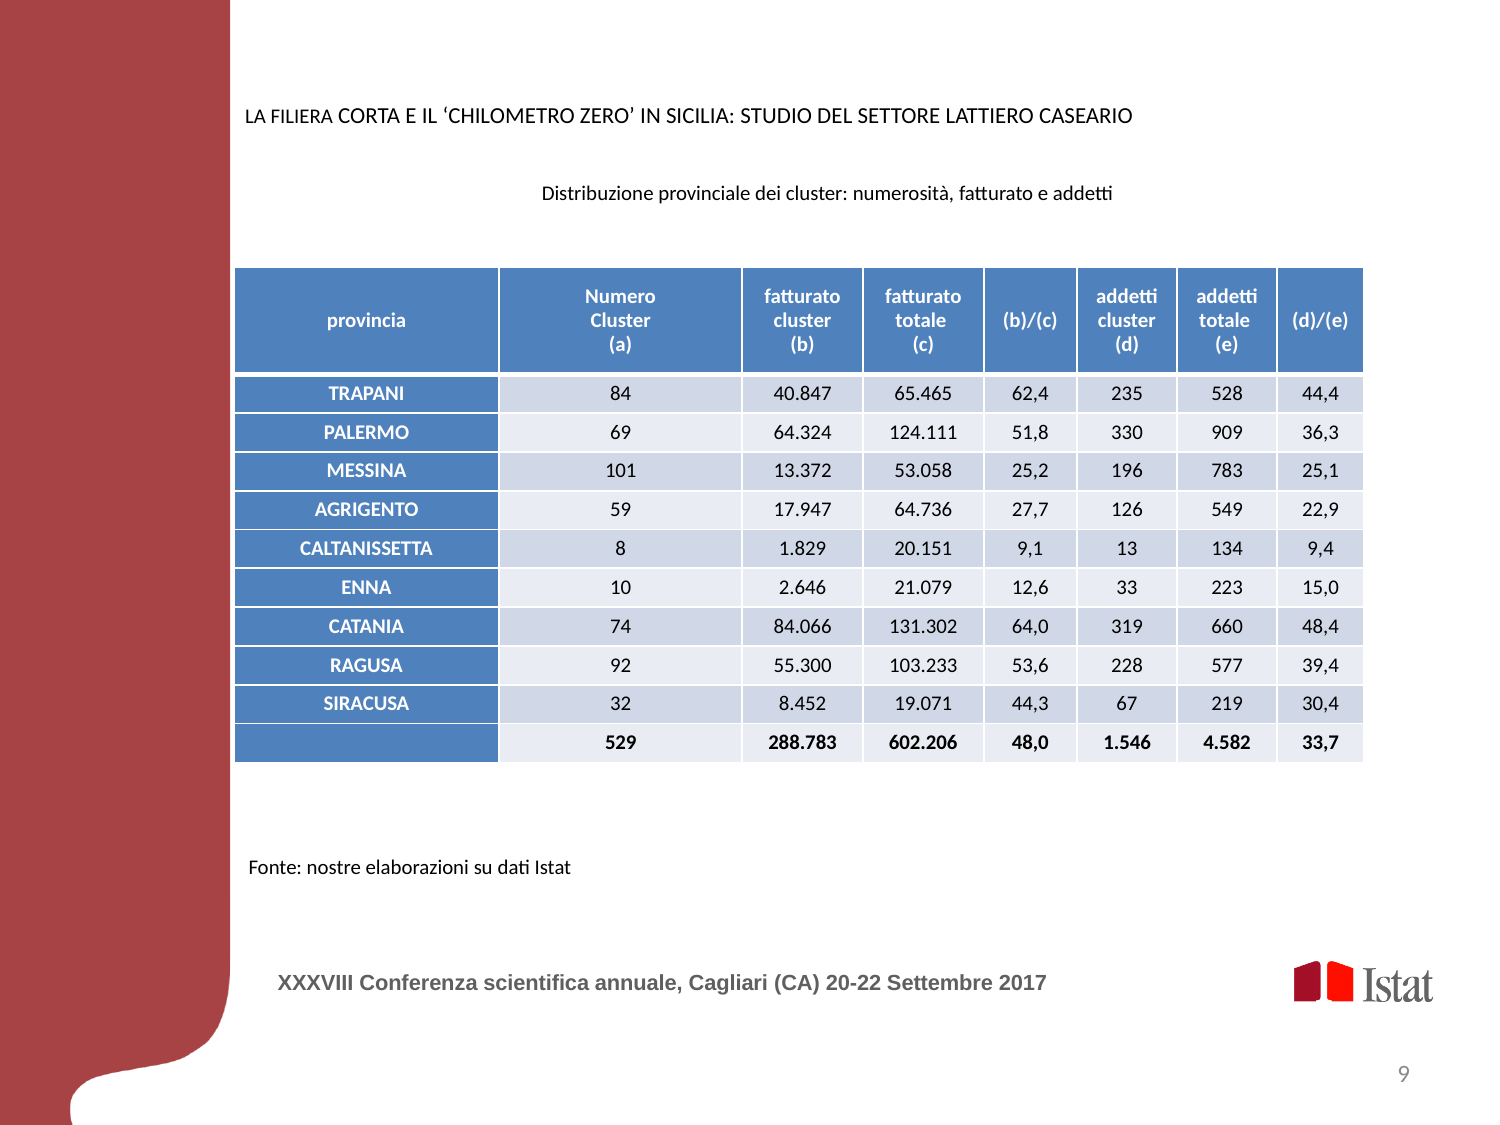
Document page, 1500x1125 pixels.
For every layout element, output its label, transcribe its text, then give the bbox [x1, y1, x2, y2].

table_cell 549 [1178, 492, 1276, 529]
table_cell 2.646 [743, 569, 862, 606]
picture [0, 0, 231, 1125]
table_cell 235 [1078, 377, 1176, 412]
table_cell 64,0 [985, 608, 1076, 645]
list Distribuzione provinciale dei cluster: numerosità, fatturato e addetti [235, 172, 1425, 916]
table_header provincia [235, 268, 498, 372]
table_cell 39,4 [1278, 647, 1363, 684]
table_cell ENNA [235, 569, 498, 606]
table_cell 4.582 [1178, 724, 1276, 762]
table_cell 909 [1178, 414, 1276, 451]
table_cell 25,1 [1278, 453, 1363, 490]
table_cell CALTANISSETTA [235, 530, 498, 567]
text_box XXXVIII Conferenza scientifica annuale, Cagliari (CA) 20-22 Settembre 2017 [277, 968, 1058, 995]
table_cell [235, 724, 498, 762]
table_cell 219 [1178, 686, 1276, 723]
table_cell 528 [1178, 377, 1276, 412]
table_cell 59 [500, 492, 741, 529]
table_cell 84.066 [743, 608, 862, 645]
table_cell 602.206 [864, 724, 983, 762]
table_cell 44,3 [985, 686, 1076, 723]
table_cell 660 [1178, 608, 1276, 645]
table_cell 64.324 [743, 414, 862, 451]
table_header addetti cluster (d) [1078, 268, 1176, 372]
table_cell 101 [500, 453, 741, 490]
table_cell 19.071 [864, 686, 983, 723]
picture [1294, 961, 1434, 1003]
table_cell 74 [500, 608, 741, 645]
table_cell RAGUSA [235, 647, 498, 684]
table_header (b)/(c) [985, 268, 1076, 372]
table_cell 48,4 [1278, 608, 1363, 645]
table_cell 30,4 [1278, 686, 1363, 723]
table_cell 124.111 [864, 414, 983, 451]
table_cell 69 [500, 414, 741, 451]
table_cell 33 [1078, 569, 1176, 606]
table_cell 21.079 [864, 569, 983, 606]
table_cell 64.736 [864, 492, 983, 529]
table_cell 67 [1078, 686, 1176, 723]
table_cell 13 [1078, 530, 1176, 567]
table_cell 288.783 [743, 724, 862, 762]
table_cell 32 [500, 686, 741, 723]
table_cell 196 [1078, 453, 1176, 490]
table_cell 40.847 [743, 377, 862, 412]
table_cell 13.372 [743, 453, 862, 490]
table_cell PALERMO [235, 414, 498, 451]
table_cell 55.300 [743, 647, 862, 684]
table_cell 1.546 [1078, 724, 1176, 762]
table_cell 84 [500, 377, 741, 412]
table_cell 53.058 [864, 453, 983, 490]
table_cell MESSINA [235, 453, 498, 490]
table_cell 15,0 [1278, 569, 1363, 606]
table_cell 131.302 [864, 608, 983, 645]
table_header fatturato totale (c) [864, 268, 983, 372]
table_cell 330 [1078, 414, 1176, 451]
table_cell 126 [1078, 492, 1176, 529]
table_header addetti totale (e) [1178, 268, 1276, 372]
table_cell 53,6 [985, 647, 1076, 684]
table_cell 51,8 [985, 414, 1076, 451]
table_header Numero Cluster (a) [500, 268, 741, 372]
table_header fatturato cluster (b) [743, 268, 862, 372]
table_cell 9,4 [1278, 530, 1363, 567]
table_cell 8.452 [743, 686, 862, 723]
table_cell 228 [1078, 647, 1176, 684]
table_cell 36,3 [1278, 414, 1363, 451]
table_cell AGRIGENTO [235, 492, 498, 529]
table_cell 1.829 [743, 530, 862, 567]
table_cell 17.947 [743, 492, 862, 529]
table_cell 44,4 [1278, 377, 1363, 412]
table_cell 134 [1178, 530, 1276, 567]
table_cell 12,6 [985, 569, 1076, 606]
table_cell 25,2 [985, 453, 1076, 490]
table_cell 8 [500, 530, 741, 567]
table_cell 22,9 [1278, 492, 1363, 529]
table_cell 103.233 [864, 647, 983, 684]
table_cell 529 [500, 724, 741, 762]
table_cell 62,4 [985, 377, 1076, 412]
table_cell 33,7 [1278, 724, 1363, 762]
table_cell 65.465 [864, 377, 983, 412]
table_cell 10 [500, 569, 741, 606]
table_cell 48,0 [985, 724, 1076, 762]
table_cell TRAPANI [235, 377, 498, 412]
table_cell 20.151 [864, 530, 983, 567]
table_cell 9,1 [985, 530, 1076, 567]
table_cell SIRACUSA [235, 686, 498, 723]
table_cell 319 [1078, 608, 1176, 645]
table_header (d)/(e) [1278, 268, 1363, 372]
table_cell 223 [1178, 569, 1276, 606]
table_cell 92 [500, 647, 741, 684]
title LA FILIERA CORTA E IL ‘CHILOMETRO ZERO’ IN SICILIA: STUDIO DEL SETTORE LATTIERO CASEARIO [235, 45, 1317, 172]
text_box Fonte: nostre elaborazioni su dati Istat [235, 846, 624, 886]
table_cell 577 [1178, 647, 1276, 684]
table_cell CATANIA [235, 608, 498, 645]
table_cell 783 [1178, 453, 1276, 490]
table_cell 27,7 [985, 492, 1076, 529]
slide_number 9 [1074, 1042, 1425, 1103]
